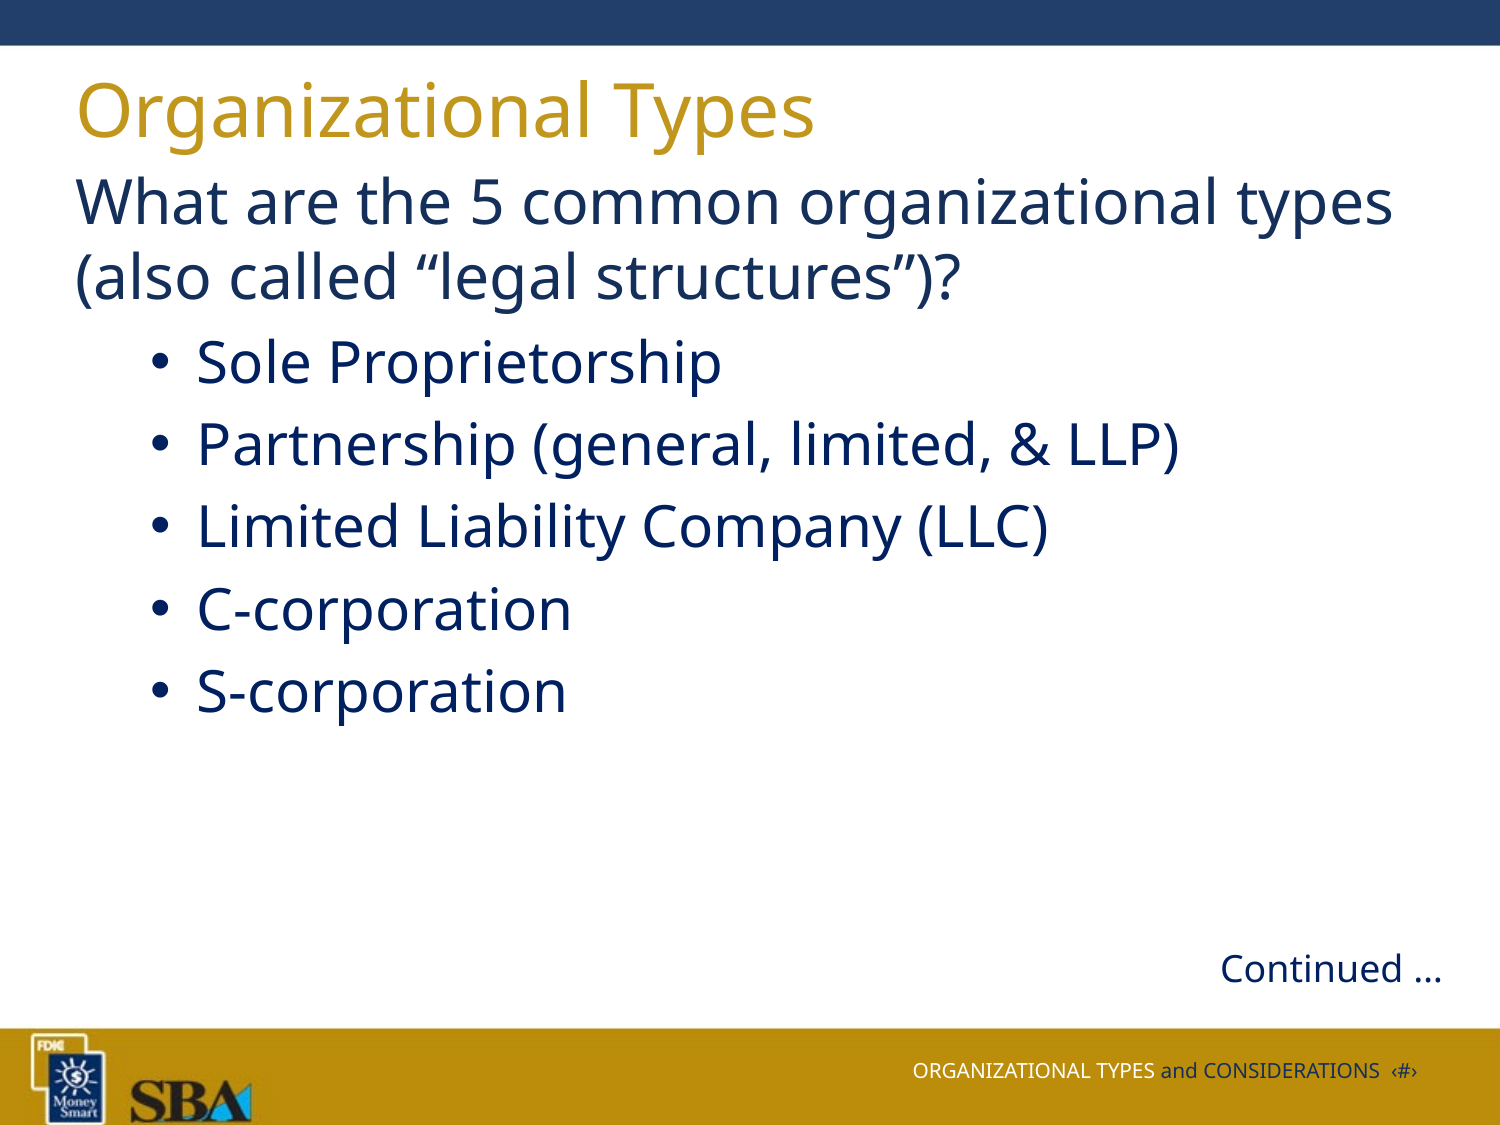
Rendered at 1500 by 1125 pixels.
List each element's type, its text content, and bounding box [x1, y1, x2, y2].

text_box Continued … [1212, 937, 1451, 998]
list What are the 5 common organizational types (also called “legal structures”)? Sole Proprietorship Partnership (general, limited, & LLP) Limited Liability Company (LLC) C-corporation S-corporation [74, 163, 1426, 800]
title Organizational Types [74, 61, 1500, 163]
picture [0, 0, 1500, 1125]
